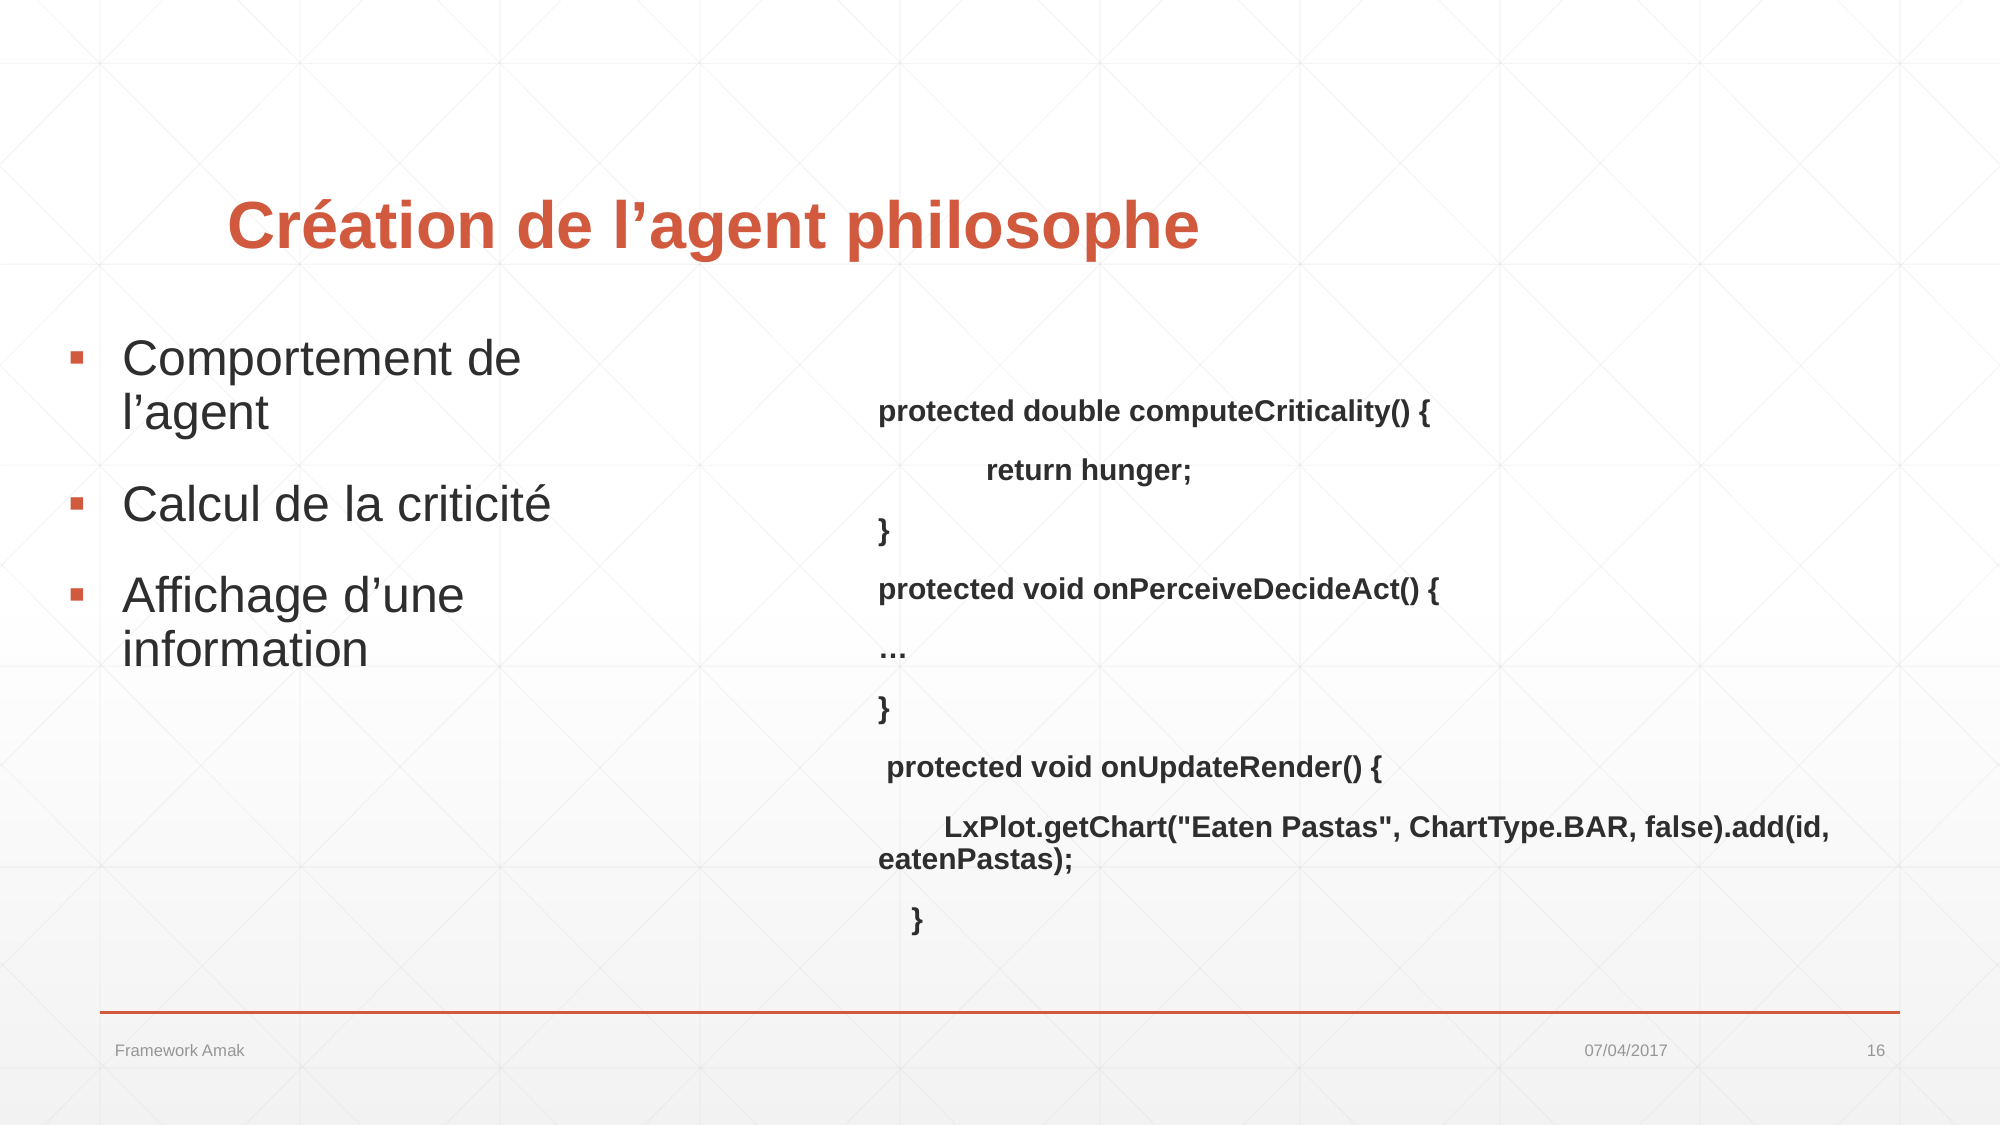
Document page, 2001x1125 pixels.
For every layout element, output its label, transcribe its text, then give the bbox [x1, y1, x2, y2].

footer Framework Amak [99, 1031, 1106, 1069]
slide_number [1524, 1031, 1684, 1069]
slide_number 16 [1749, 1031, 1901, 1069]
list protected double computeCriticality() { return hunger; } protected void onPerceiveDecideAct() { … } protected void onUpdateRender() { LxPlot.getChart("Eaten Pastas", ChartType.BAR, false).add(id, eatenPastas); } [863, 324, 1973, 950]
title Création de l’agent philosophe [212, 82, 1788, 271]
list Comportement de l’agent Calcul de la criticité Affichage d’une information [53, 324, 607, 950]
